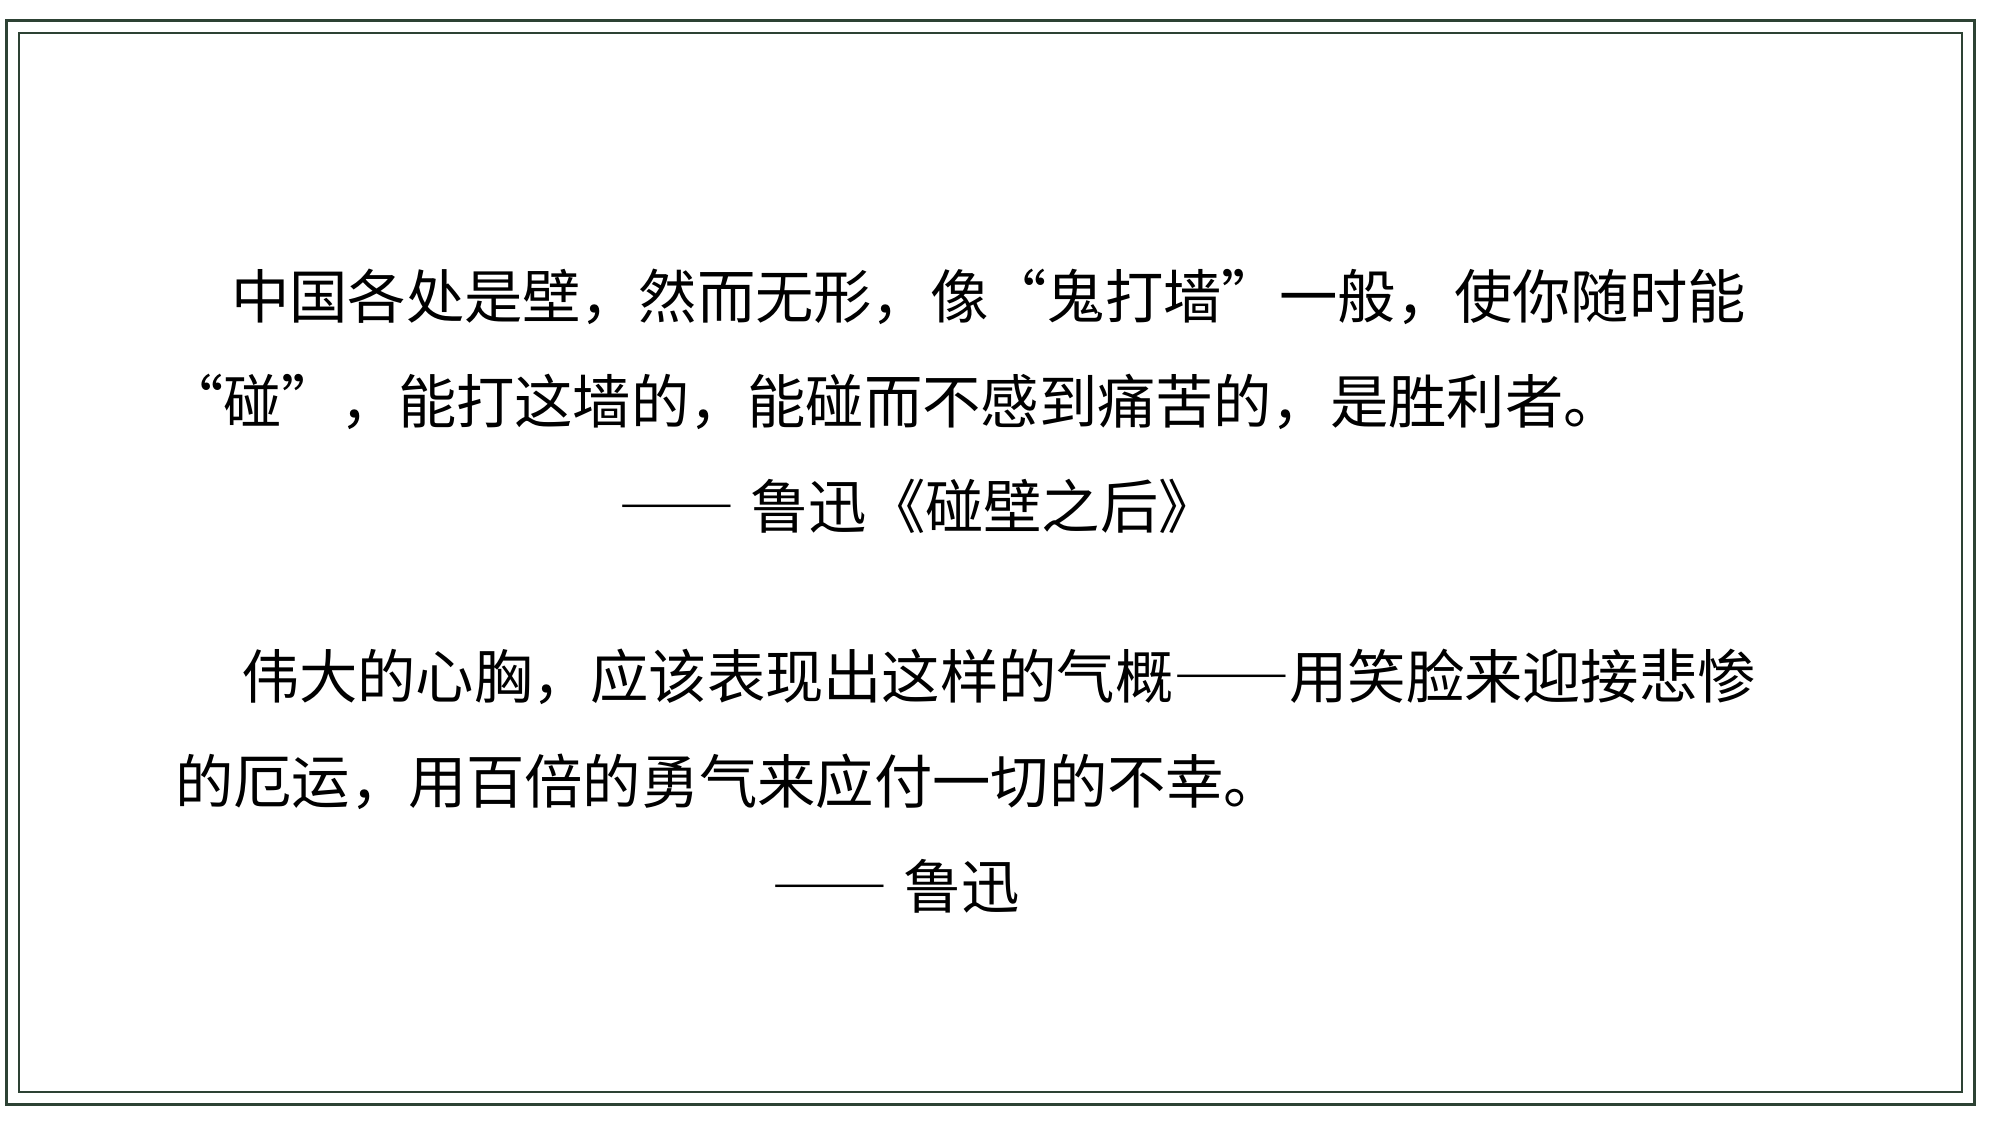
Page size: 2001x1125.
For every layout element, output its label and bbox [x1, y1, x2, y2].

text_box [6, 20, 1975, 1105]
